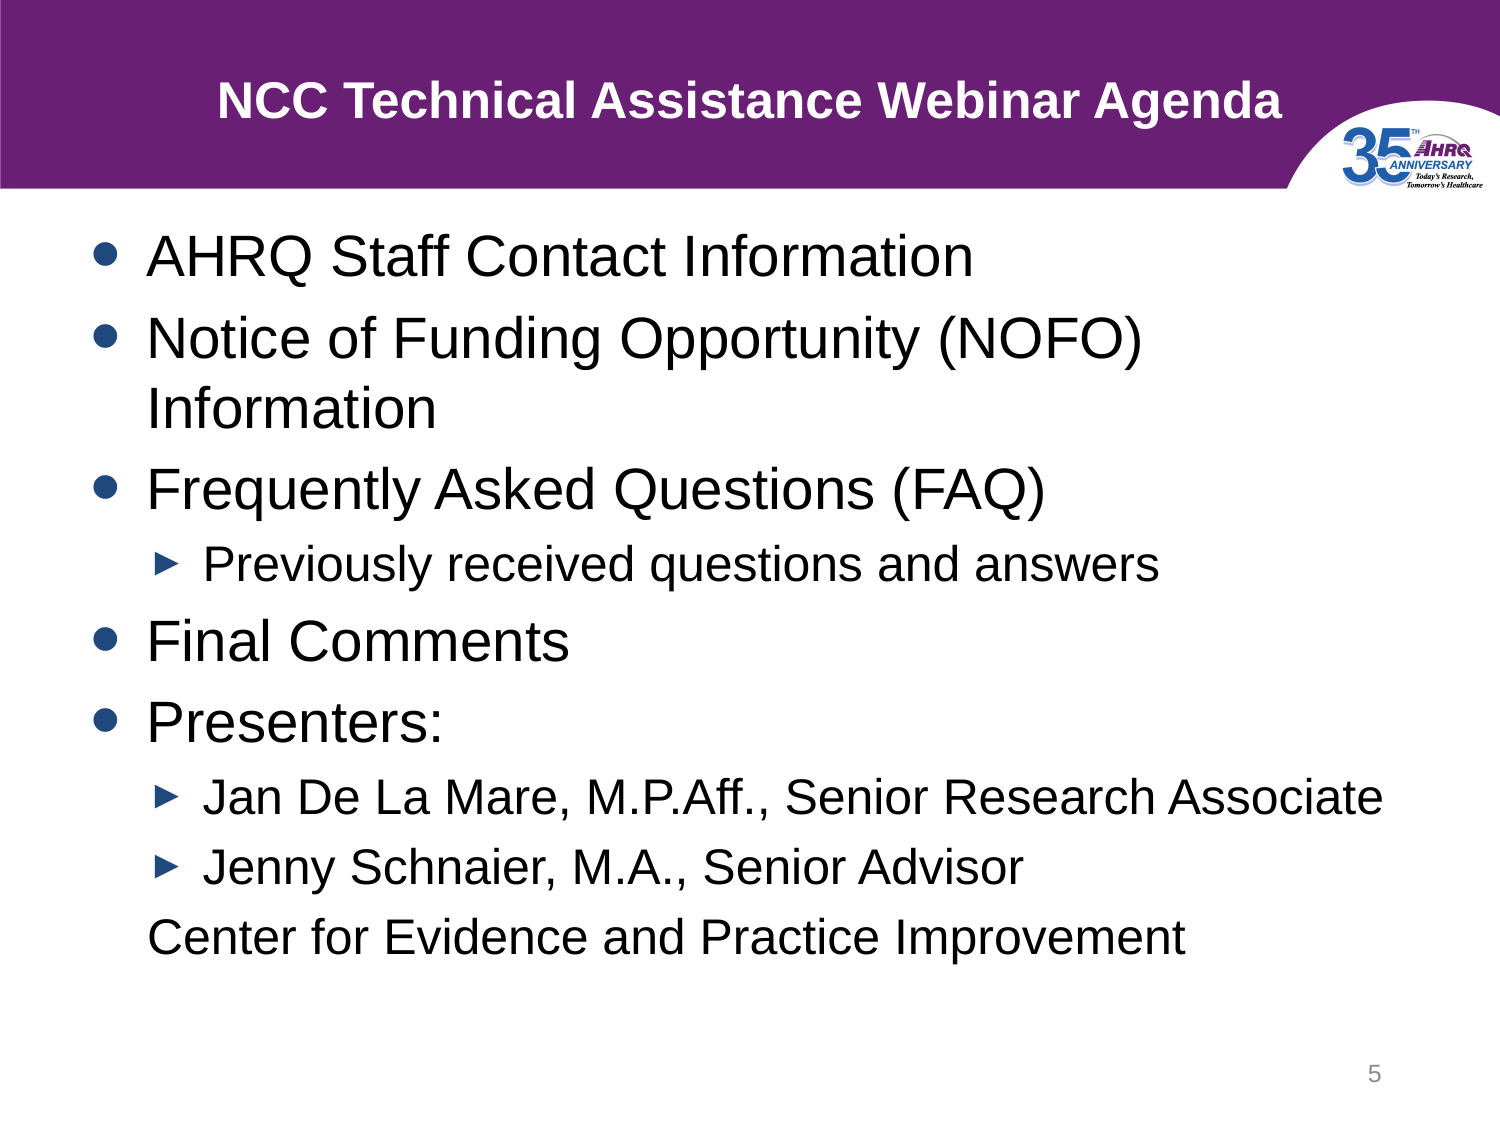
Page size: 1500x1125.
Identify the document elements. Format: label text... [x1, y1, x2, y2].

list AHRQ Staff​ Contact Information Notice of Funding Opportunity (NOFO) Information Frequently Asked Questions (FAQ) Previously received questions and answers Final Comments Presenters: Jan De La Mare, M.P.Aff., Senior Research Associate Jenny Schnaier, M.A., Senior Advisor Center for Evidence and Practice Improvement [75, 211, 1425, 996]
picture [0, 0, 1500, 1125]
title NCC Technical Assistance Webinar Agenda [162, 47, 1338, 149]
slide_number 5 [1059, 1042, 1397, 1103]
